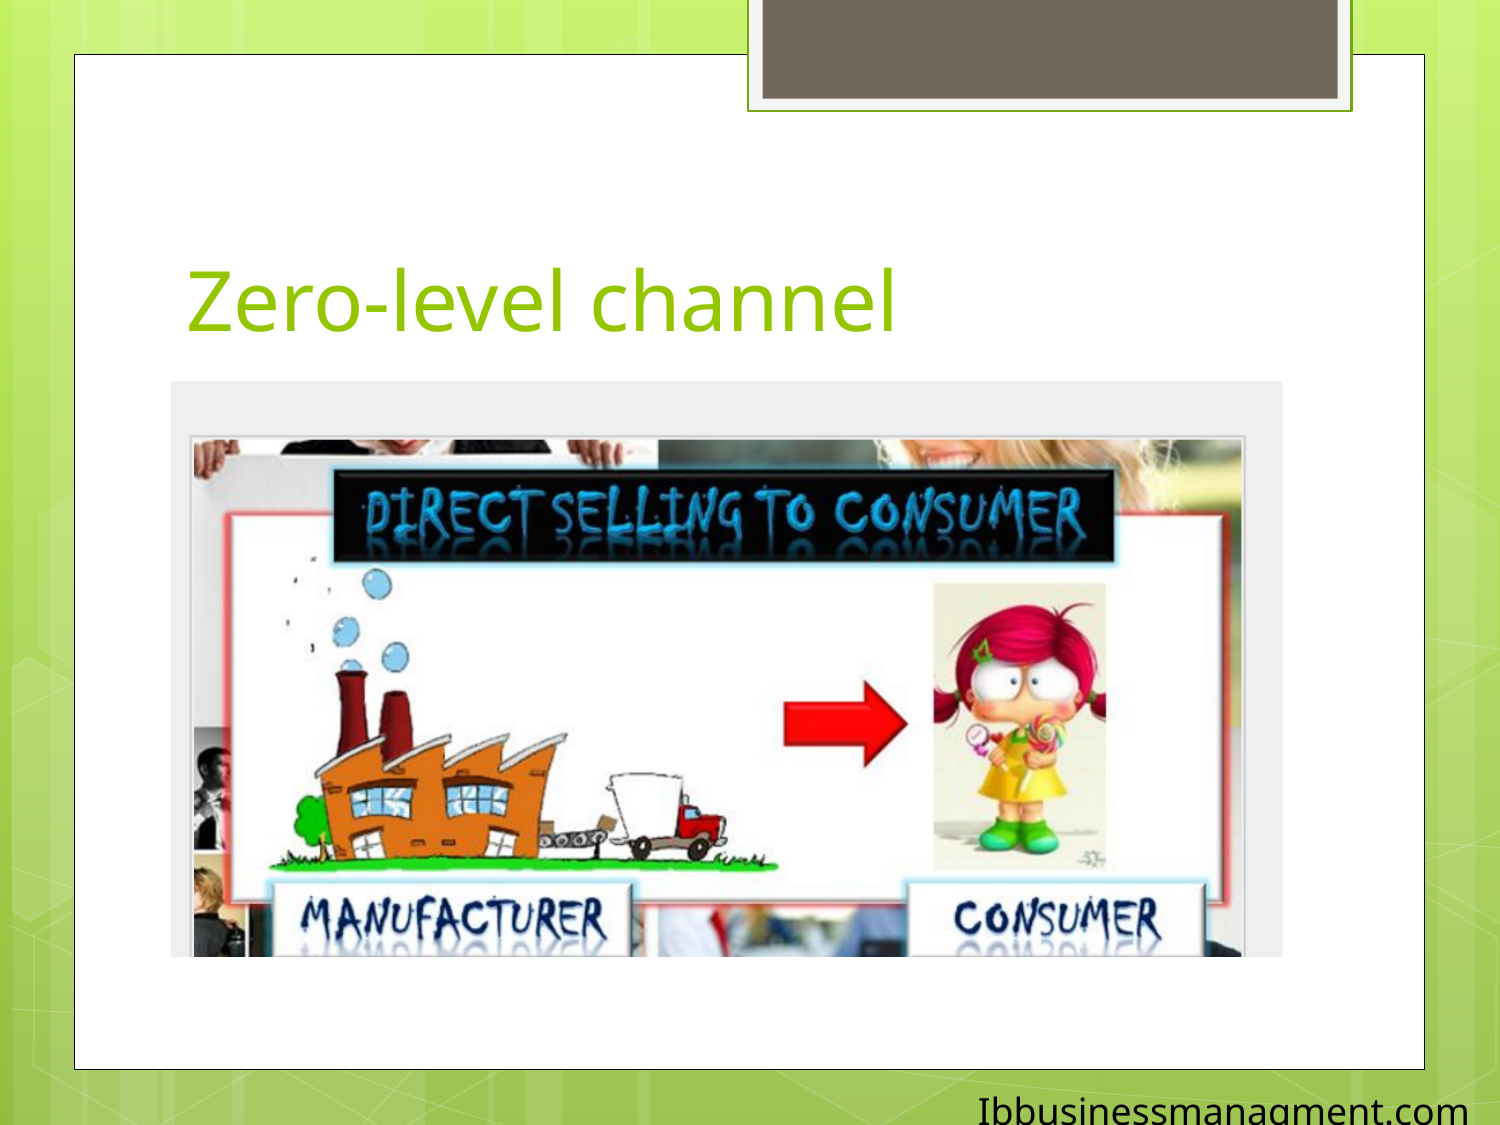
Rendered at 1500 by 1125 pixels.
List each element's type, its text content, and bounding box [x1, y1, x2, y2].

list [170, 380, 1284, 957]
title Zero-level channel [171, 168, 1324, 357]
text_box Ibbusinessmanagment.com [963, 1080, 1486, 1125]
